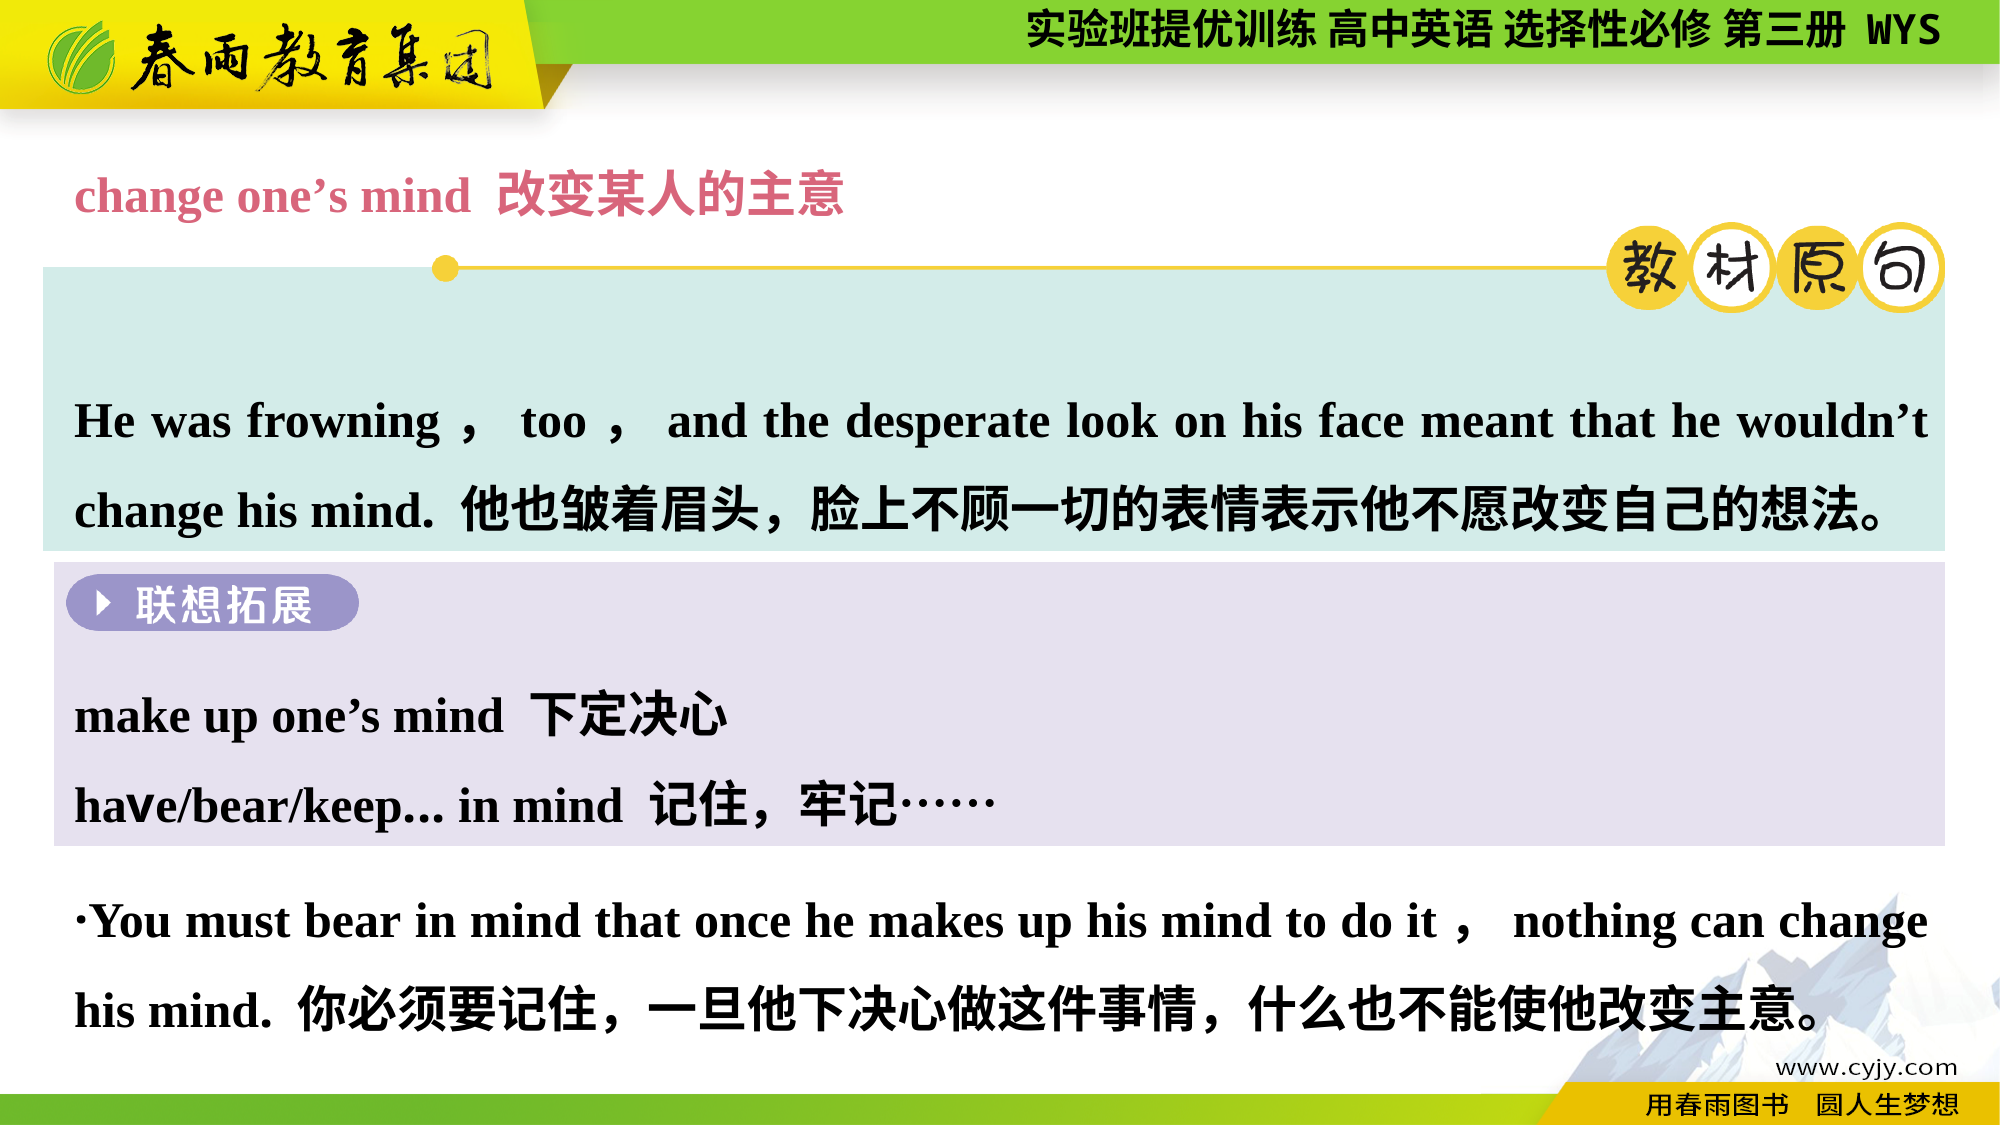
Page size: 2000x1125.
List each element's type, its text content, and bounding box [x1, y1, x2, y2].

list change one’s mind 改变某人的主意 [59, 125, 1944, 220]
picture [0, 0, 2000, 1125]
text_box ·You must bear in mind that once he makes up his mind to do it，nothing can change his mind. 你必须要记住，一旦他下决心做这件事情，什么也不能使他改变主意。 [59, 858, 1944, 1045]
